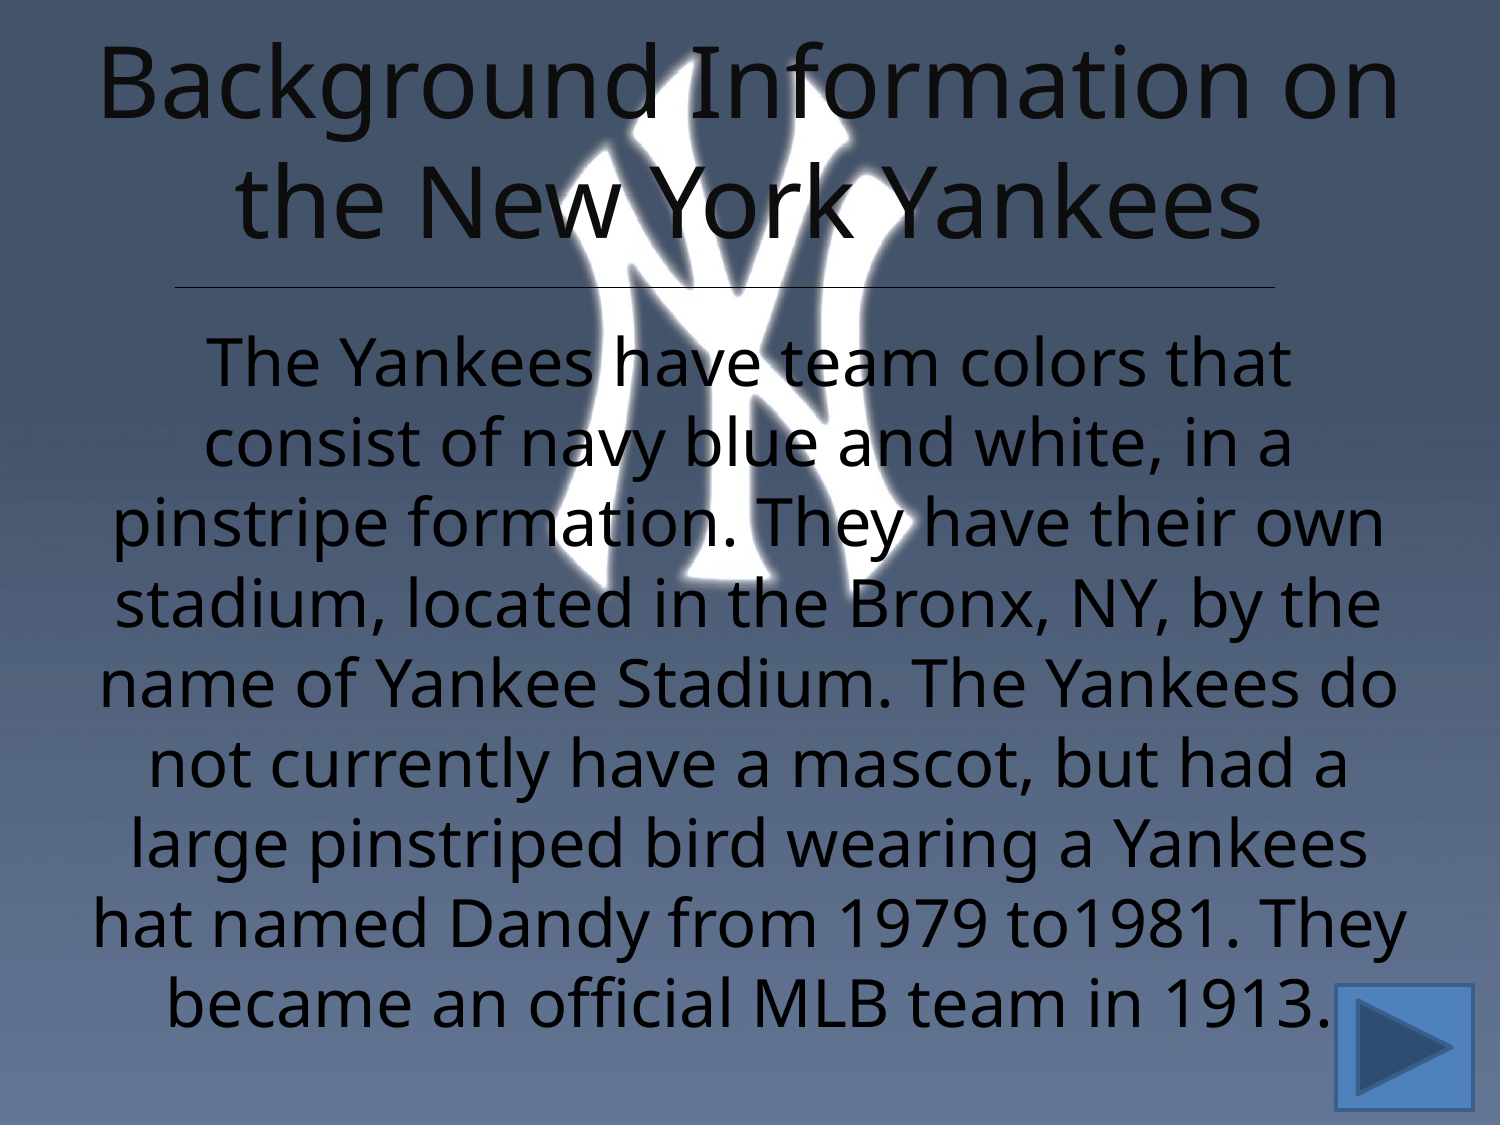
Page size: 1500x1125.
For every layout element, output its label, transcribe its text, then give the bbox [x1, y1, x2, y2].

title Background Information on the New York Yankees [75, 45, 1425, 233]
list The Yankees have team colors that consist of navy blue and white, in a pinstripe formation. They have their own stadium, located in the Bronx, NY, by the name of Yankee Stadium. The Yankees do not currently have a mascot, but had a large pinstriped bird wearing a Yankees hat named Dandy from 1979 to1981. They became an official MLB team in 1913. [75, 312, 1425, 1055]
text_box [1334, 983, 1475, 1112]
picture [0, 0, 1500, 1125]
